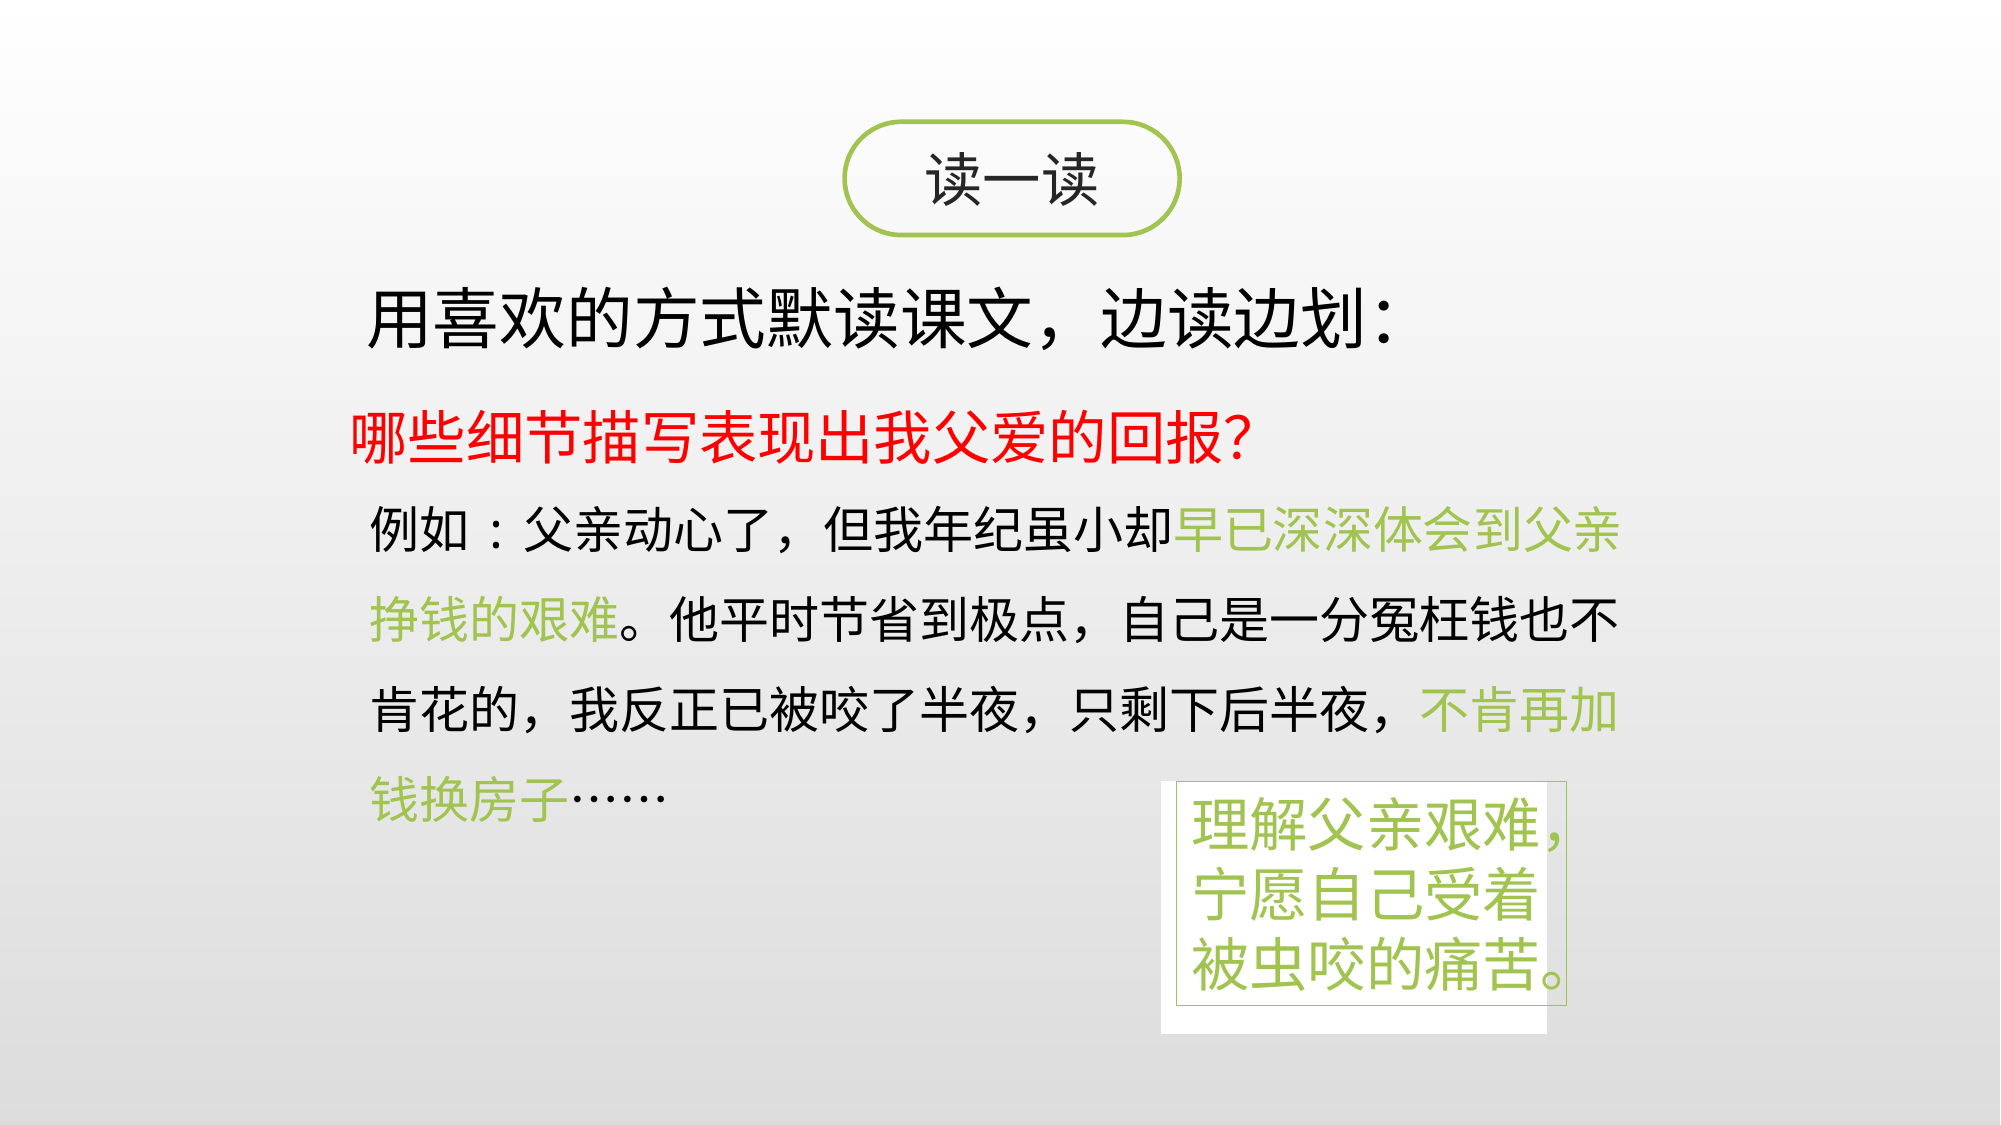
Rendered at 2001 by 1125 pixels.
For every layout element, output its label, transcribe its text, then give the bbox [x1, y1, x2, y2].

text_box 例如:父亲动心了，但我年纪虽小却早已深深体会到父亲挣钱的艰难。他平时节省到极点，自己是一分冤枉钱也不肯花的，我反正已被咬了半夜，只剩下后半夜，不肯再加钱换房子…… [354, 460, 1643, 836]
text_box 读一读 [843, 120, 1181, 237]
text_box [1045, 836, 1548, 1035]
text_box 理解父亲艰难，宁愿自己受着被虫咬的痛苦。 [1176, 781, 1567, 1006]
text_box 用喜欢的方式默读课文，边读边划： [346, 266, 1455, 367]
text_box 哪些细节描写表现出我父爱的回报？ [334, 358, 1370, 479]
